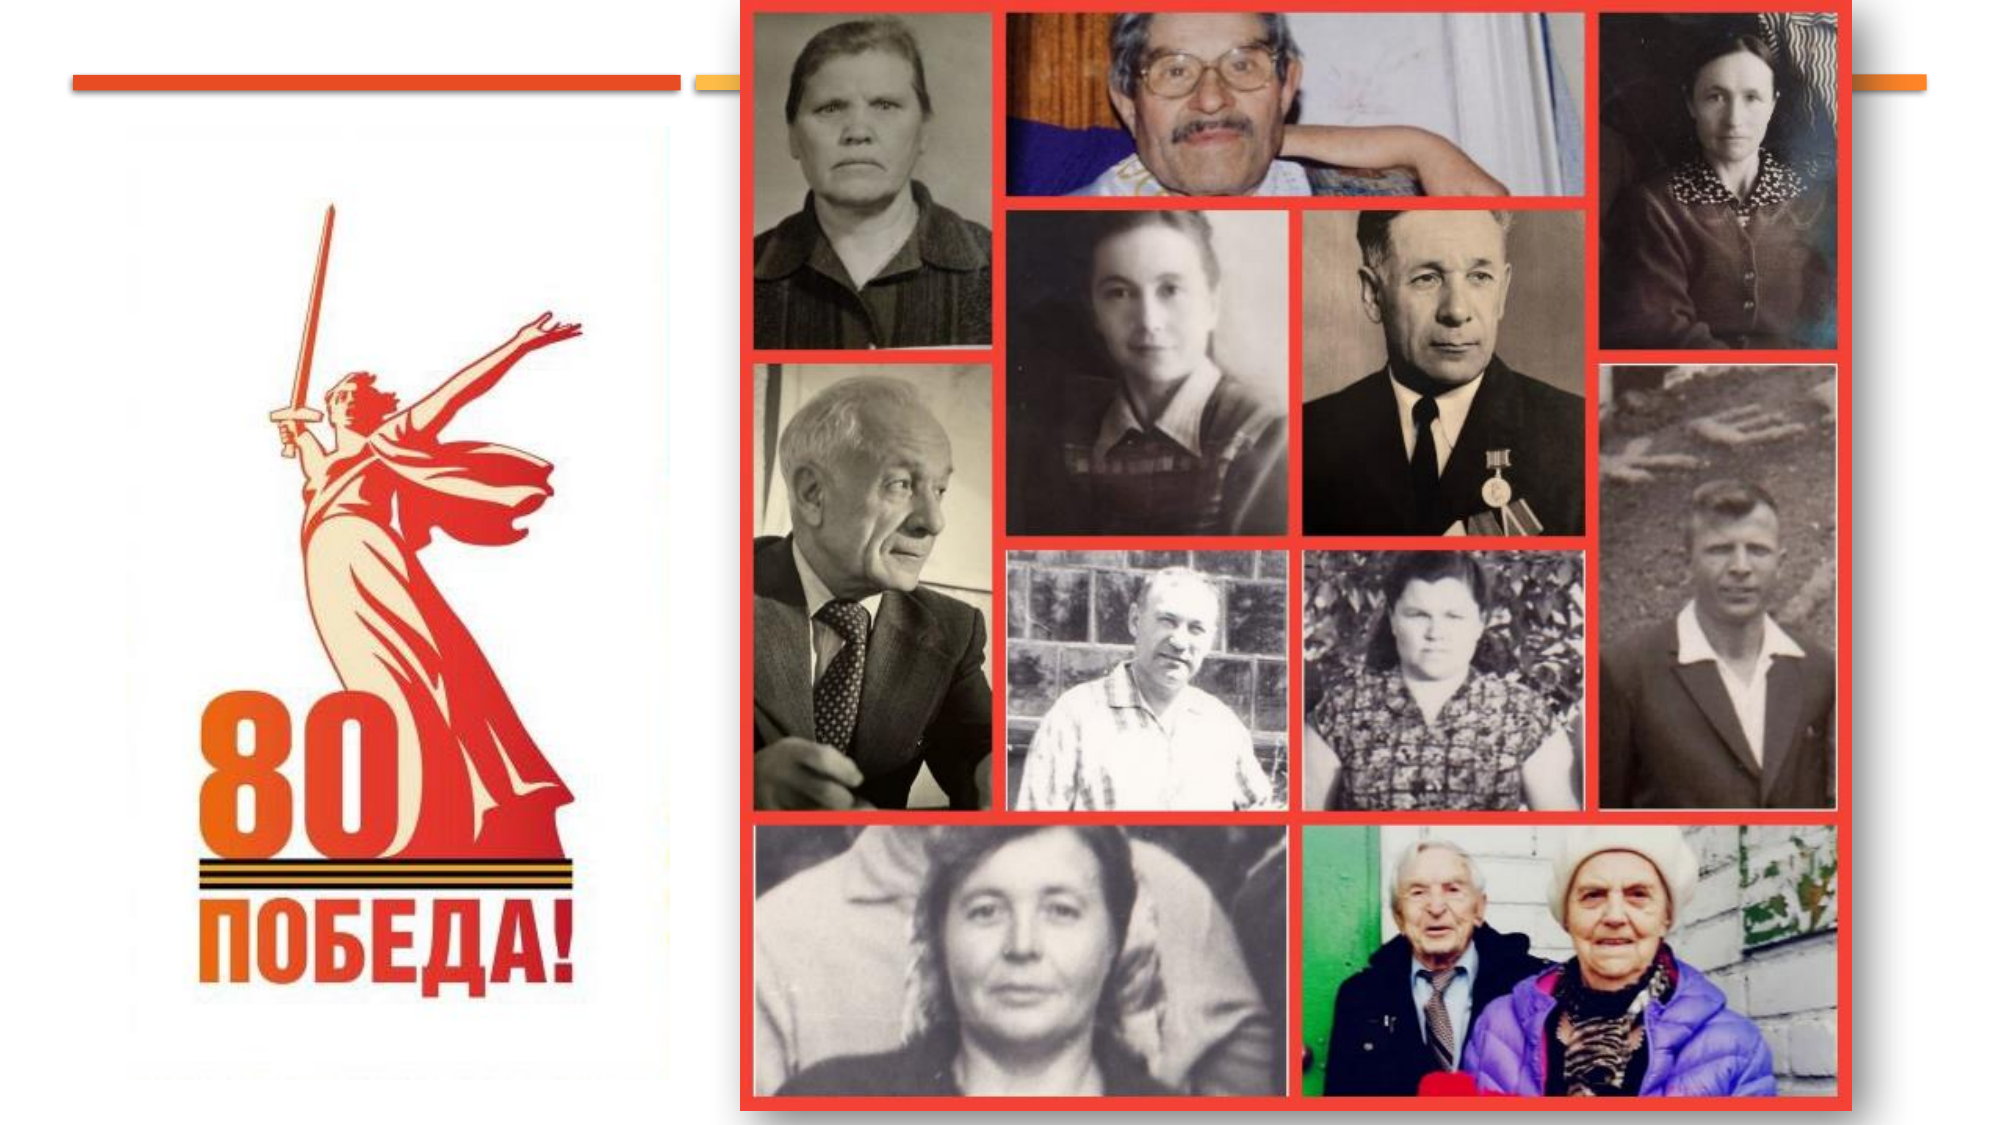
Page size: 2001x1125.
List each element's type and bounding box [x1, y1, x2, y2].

picture [740, 0, 1852, 1111]
picture [126, 125, 670, 1081]
